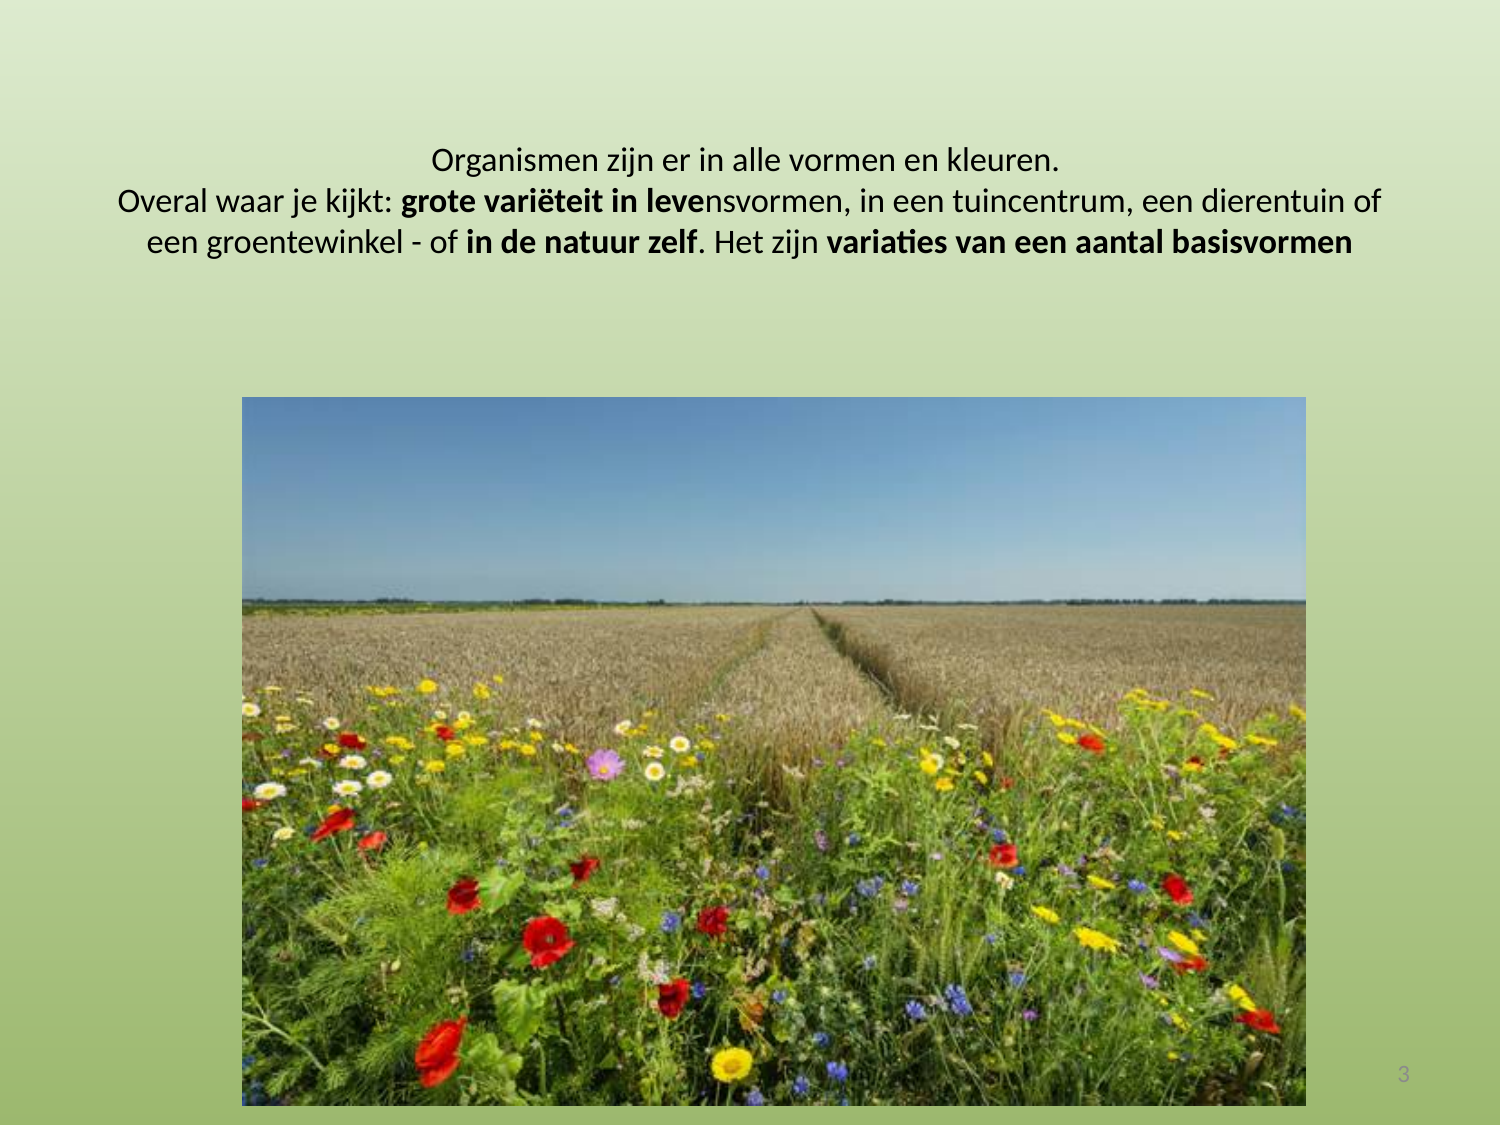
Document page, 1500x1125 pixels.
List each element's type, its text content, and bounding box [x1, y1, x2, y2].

slide_number 3 [1310, 1042, 1425, 1103]
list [241, 396, 1306, 1107]
title Organismen zijn er in alle vormen en kleuren. Overal waar je kijkt: grote variëteit in levensvormen, in een tuincentrum, een dierentuin of een groentewinkel - of in de natuur zelf. Het zijn variaties van een aantal basisvormen [75, 45, 1425, 338]
